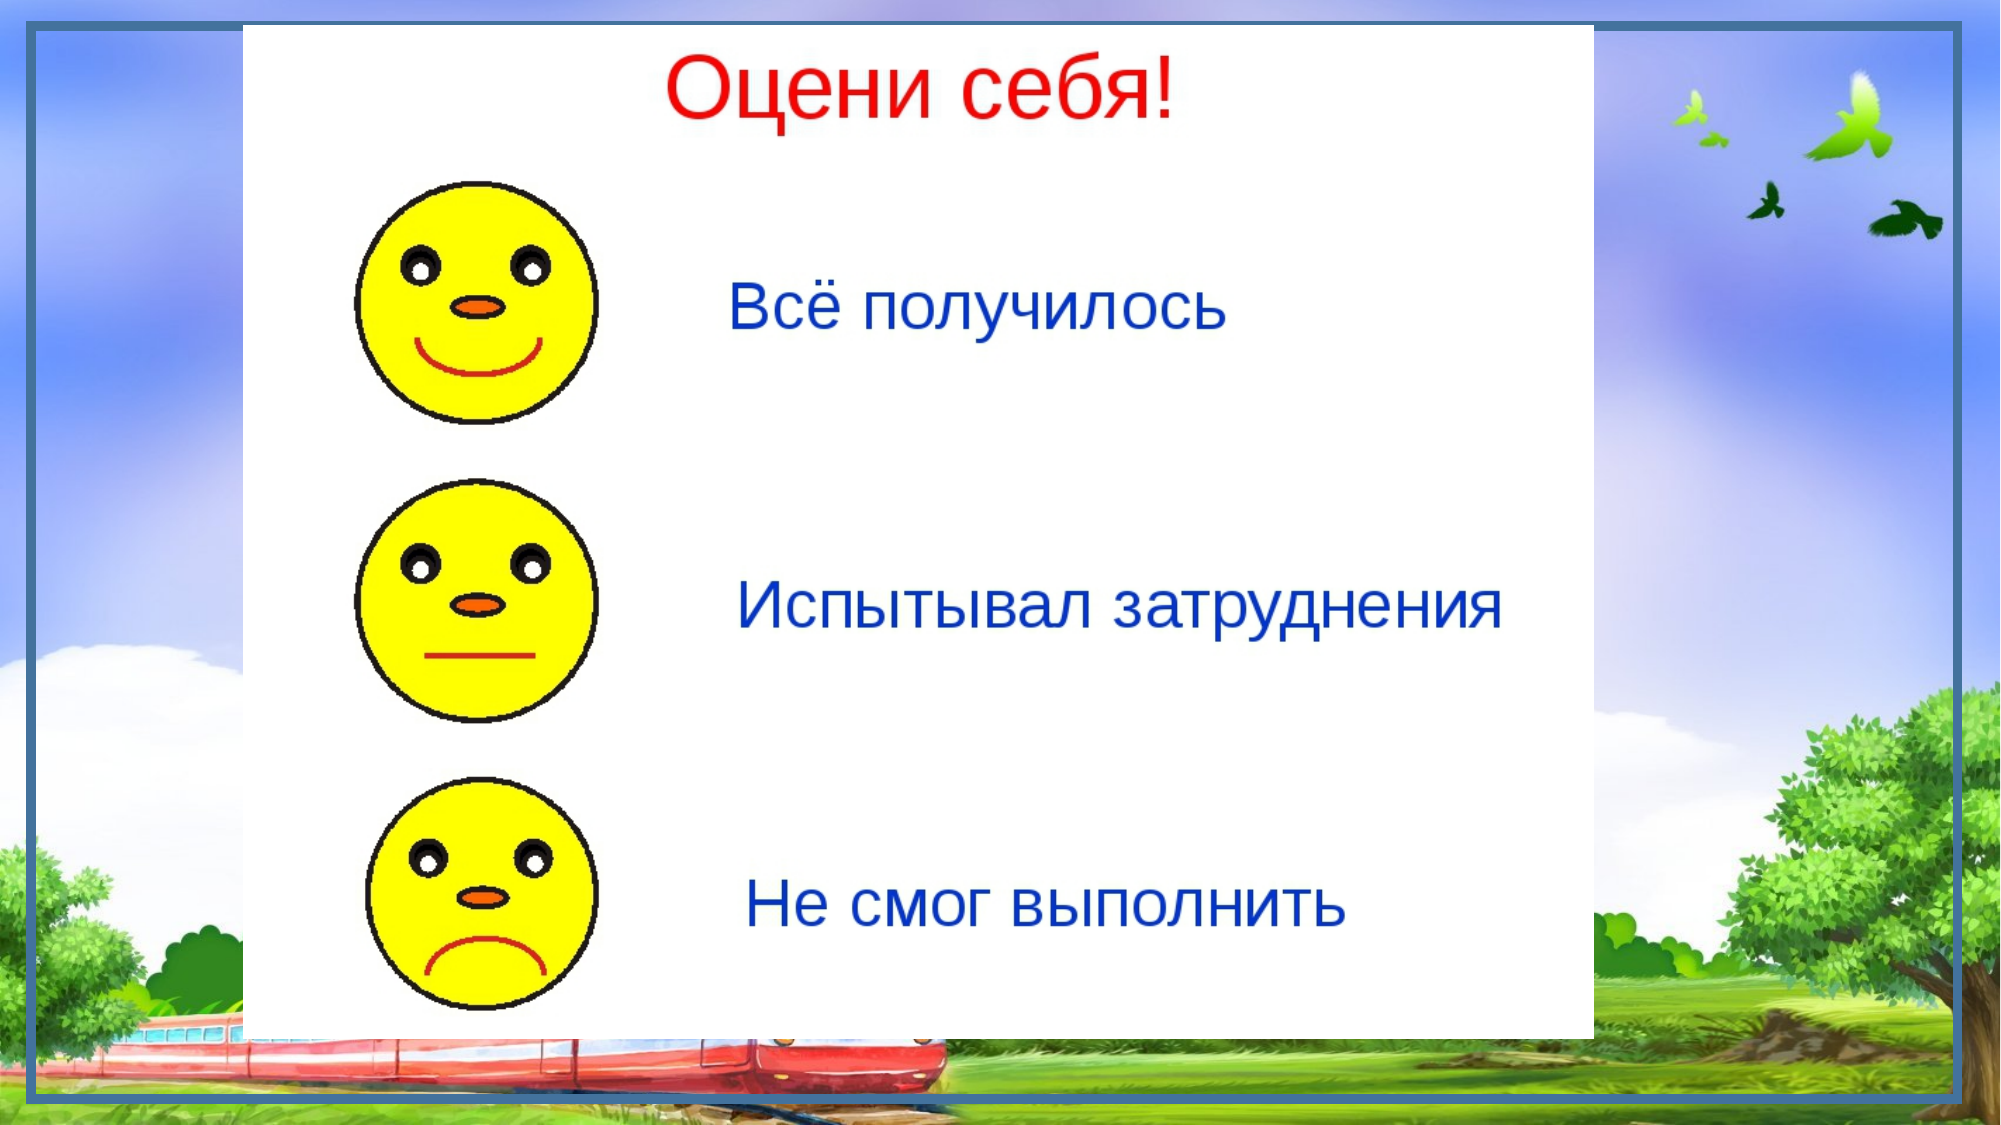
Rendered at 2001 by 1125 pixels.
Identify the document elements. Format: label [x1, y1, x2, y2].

text_box [30, 25, 1959, 1100]
picture [0, 0, 2001, 1125]
